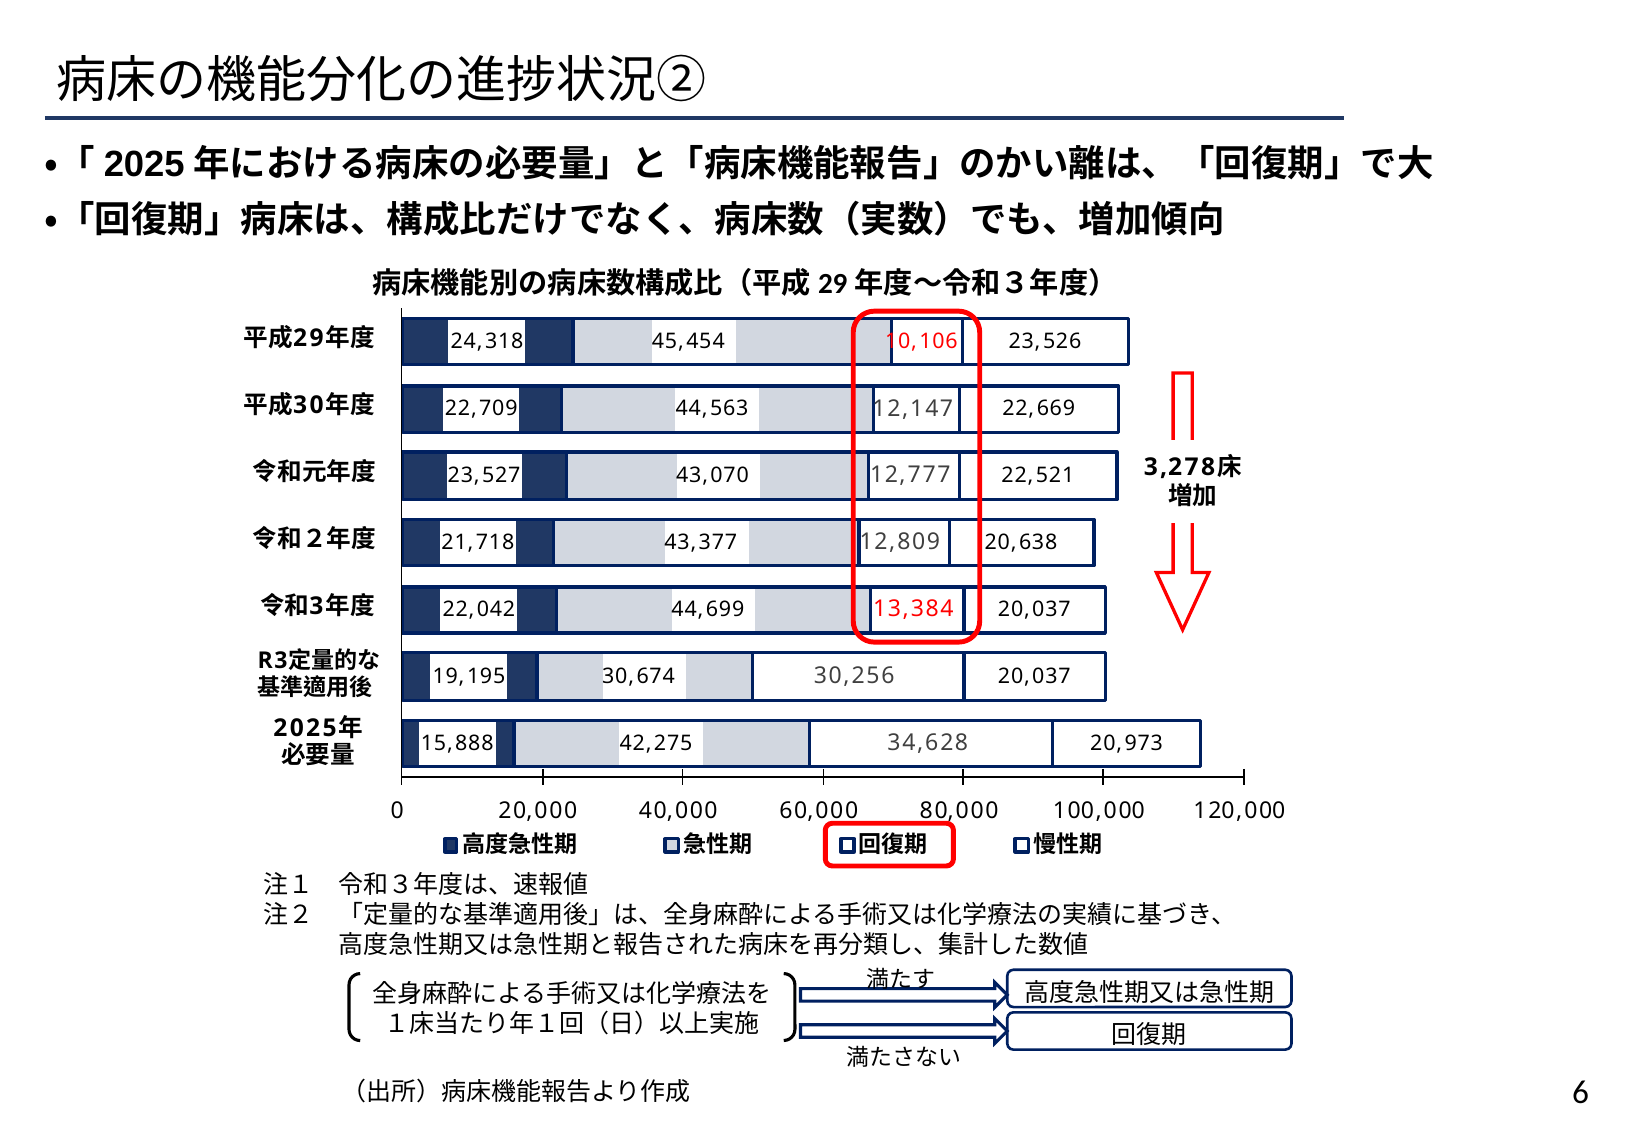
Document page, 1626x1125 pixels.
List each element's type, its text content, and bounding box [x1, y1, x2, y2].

text_box 回復期 [1006, 1011, 1293, 1051]
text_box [800, 958, 1008, 1008]
text_box 全身麻酔による手術又は化学療法を １床当たり年１回（日）以上実施 [348, 973, 796, 1042]
picture [226, 298, 1364, 887]
text_box （出所）病床機能報告より作成 [326, 1068, 843, 1113]
text_box ・「2025年における病床の必要量」と「病床機能報告」のかい離は、「回復期」で大 ・「回復期」病床は、構成比だけでなく、病床数（実数）でも、増加傾向 [44, 121, 1604, 246]
text_box 病床機能別の病床数構成比（平成29年度～令和３年度） [357, 256, 1150, 298]
title 病床の機能分化の進捗状況② [44, 32, 1344, 117]
text_box 注１ 令和３年度は、速報値 注２ 「定量的な基準適用後」は、全身麻酔による手術又は化学療法の実績に基づき、 高度急性期又は急性期と報告された病床を再分類し、集計した数値 [248, 887, 1342, 966]
text_box 高度急性期又は急性期 [1008, 968, 1293, 1009]
slide_number 6 [1238, 1059, 1604, 1120]
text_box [800, 1018, 1008, 1076]
